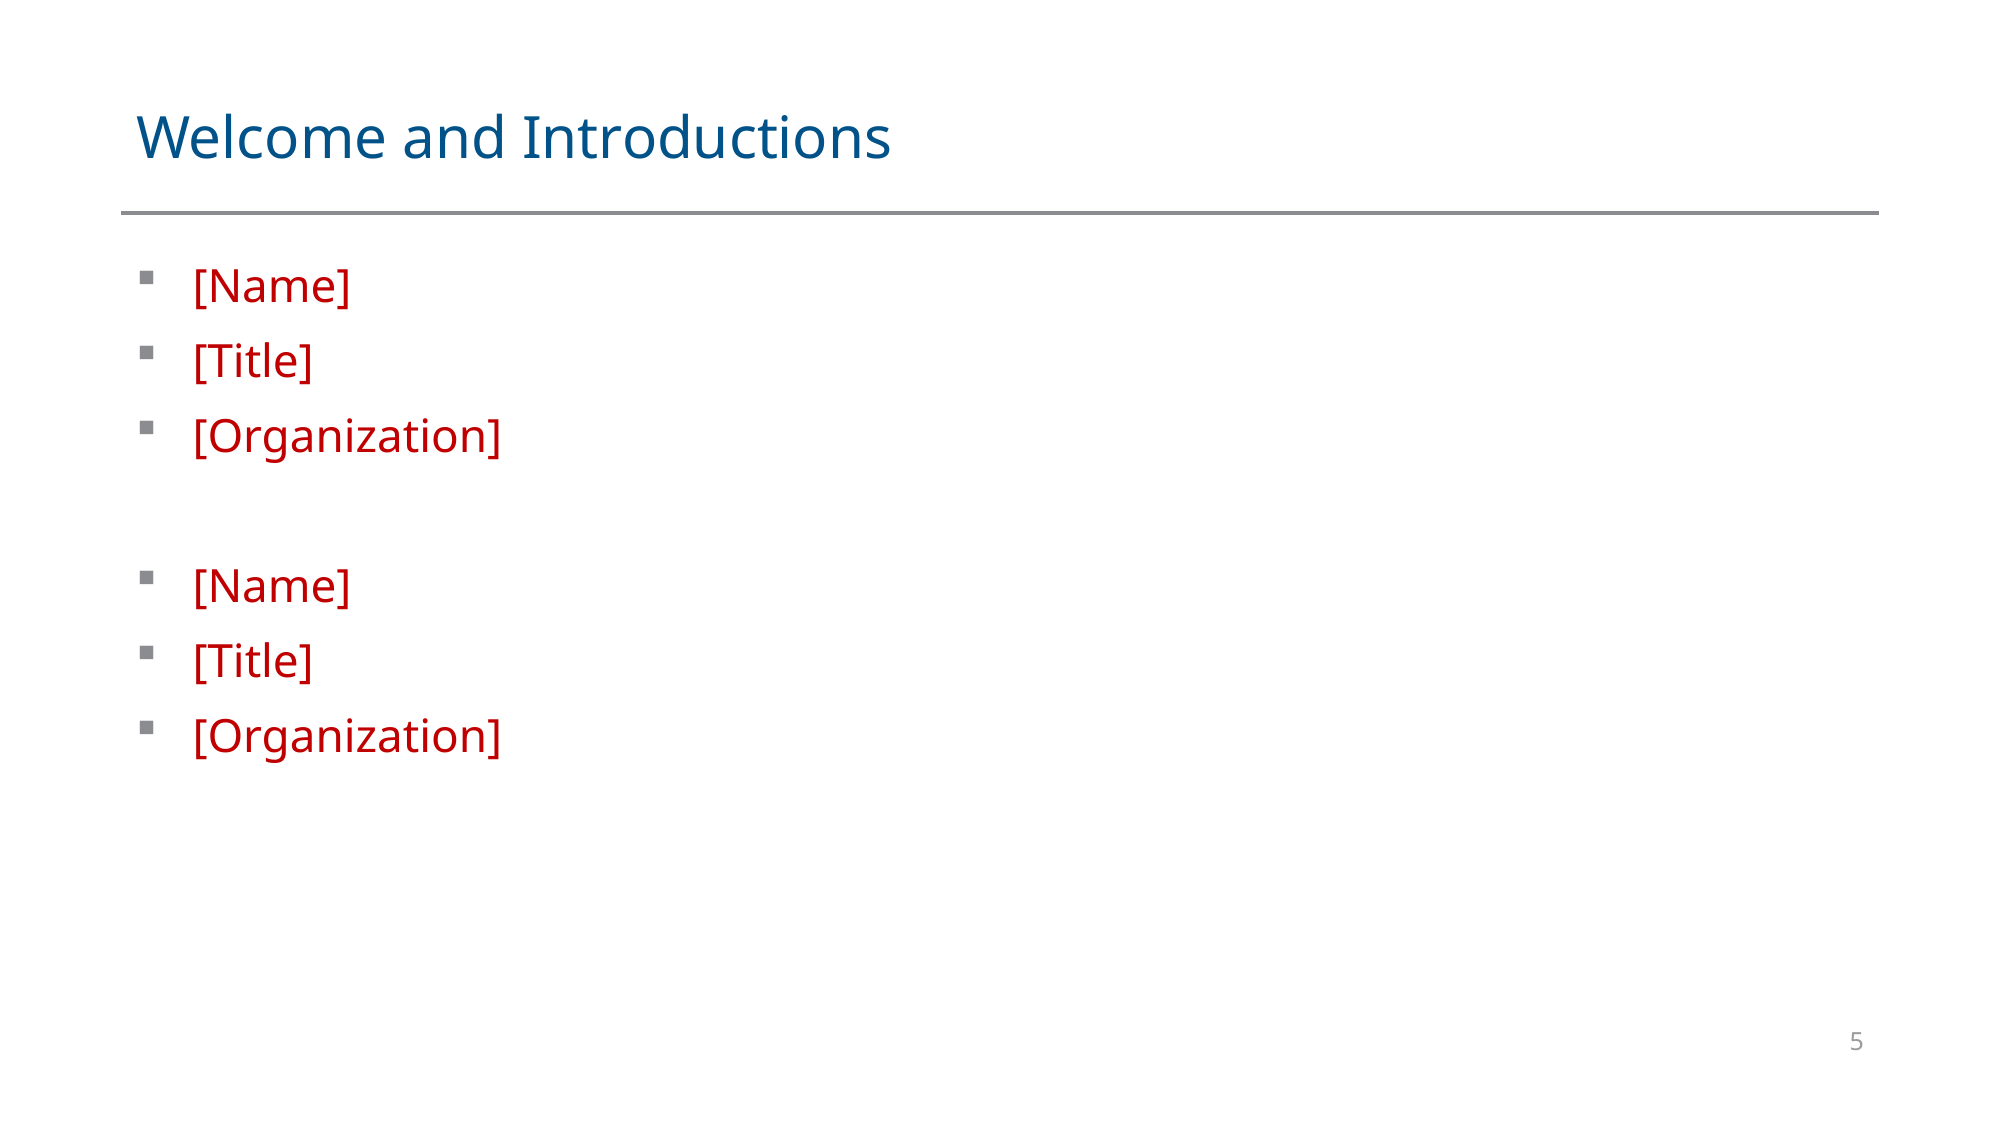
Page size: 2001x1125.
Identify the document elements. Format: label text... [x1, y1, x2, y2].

list [Name] [Title] [Organization] [Name] [Title] [Organization] [121, 249, 1879, 924]
title Welcome and Introductions [121, 74, 1879, 197]
slide_number 5 [1728, 1012, 1879, 1073]
